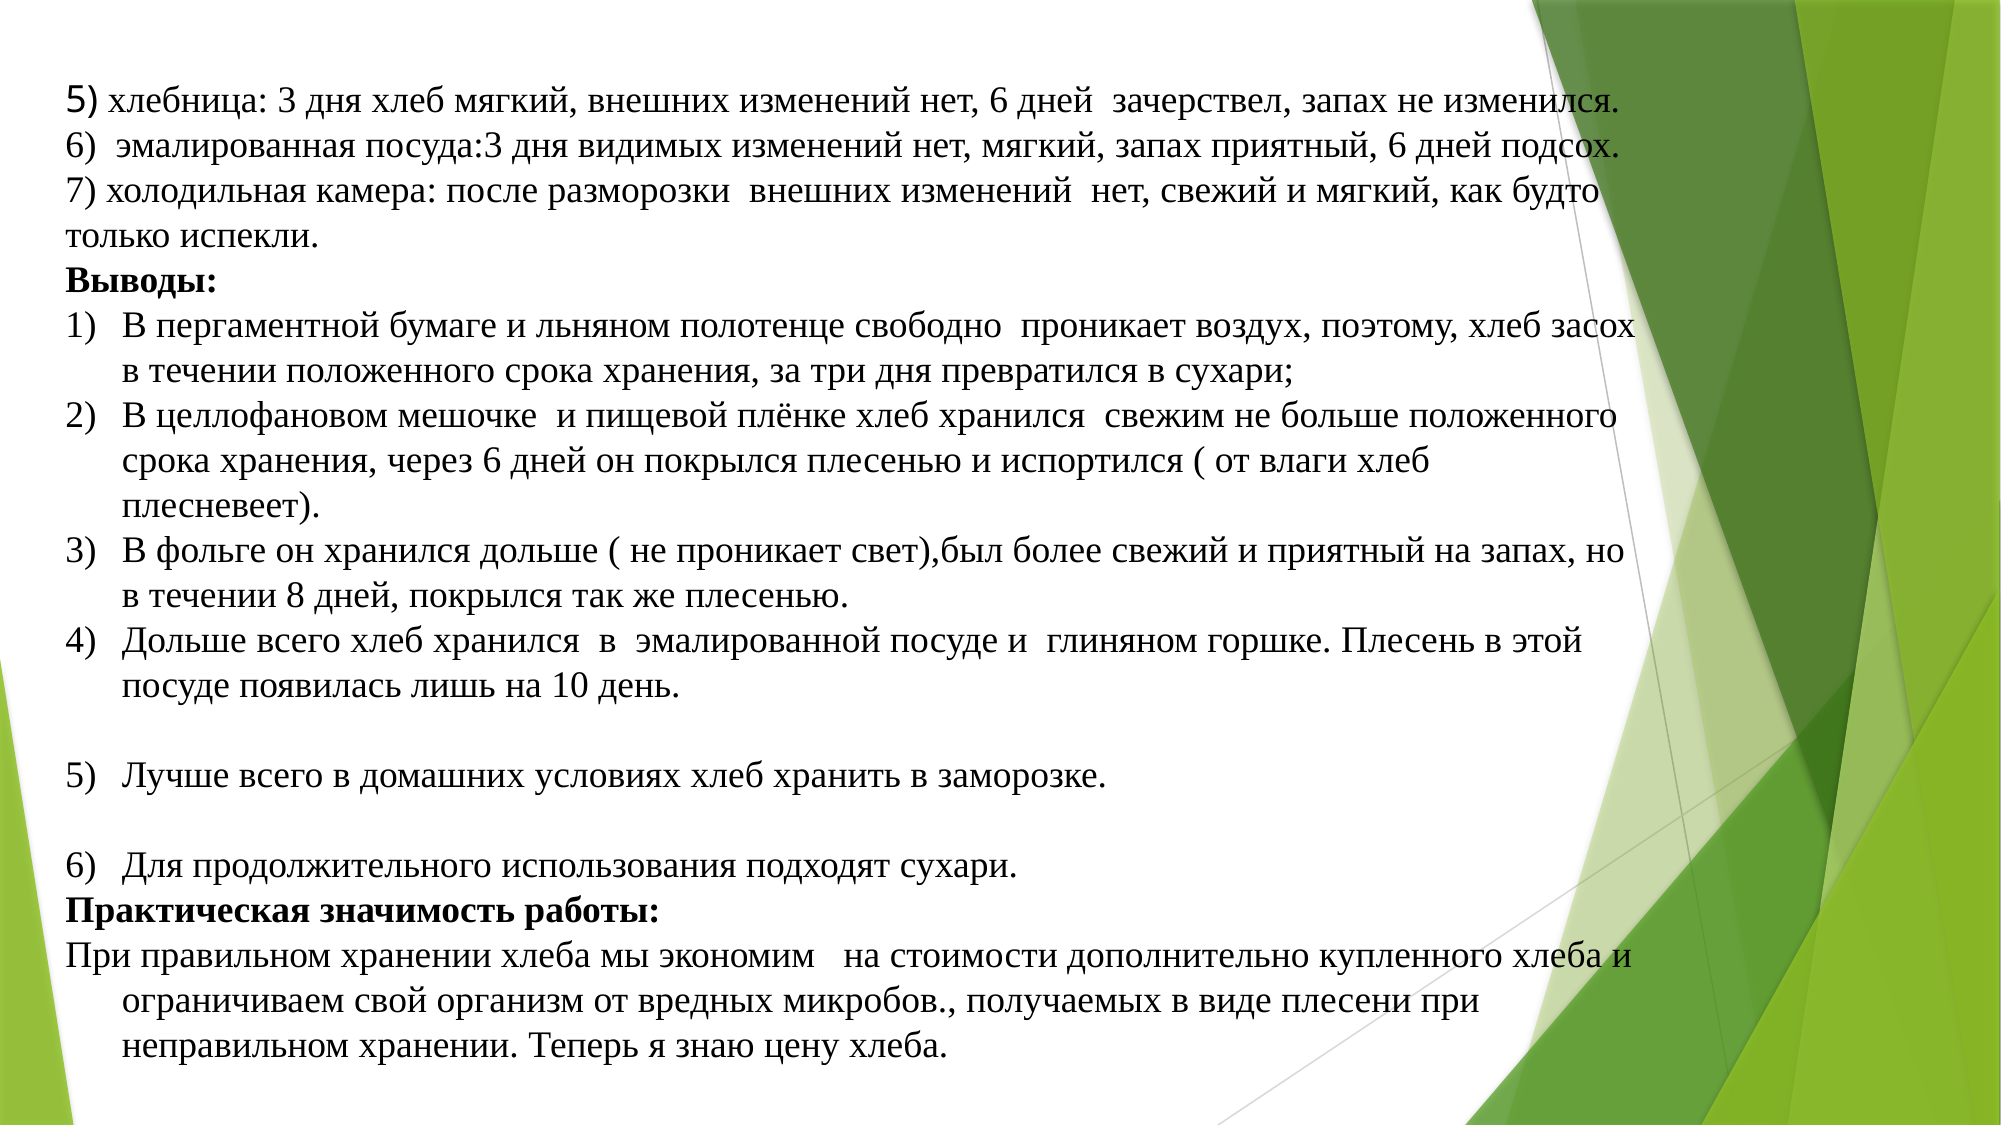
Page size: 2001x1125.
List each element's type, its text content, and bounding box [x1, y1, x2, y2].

text_box 5) хлебница: 3 дня хлеб мягкий, внешних изменений нет, 6 дней зачерствел, запах не изменился. 6) эмалированная посуда:3 дня видимых изменений нет, мягкий, запах приятный, 6 дней подсох. 7) холодильная камера: после разморозки внешних изменений нет, свежий и мягкий, как будто только испекли. Выводы: В пергаментной бумаге и льняном полотенце свободно проникает воздух, поэтому, хлеб засох в течении положенного срока хранения, за три дня превратился в сухари; В целлофановом мешочке и пищевой плёнке хлеб хранился свежим не больше положенного срока хранения, через 6 дней он покрылся плесенью и испортился ( от влаги хлеб плесневеет). В фольге он хранился дольше ( не проникает свет),был более свежий и приятный на запах, но в течении 8 дней, покрылся так же плесенью. Дольше всего хлеб хранился в эмалированной посуде и глиняном горшке. Плесень в этой посуде появилась лишь на 10 день. Лучше всего в домашних условиях хлеб хранить в заморозке. Для продолжительного использования подходят сухари. Практическая значимость работы: При правильном хранении хлеба мы экономим на стоимости дополнительно купленного хлеба и ограничиваем свой организм от вредных микробов., получаемых в виде плесени при неправильном хранении. Теперь я знаю цену хлеба. [50, 67, 1655, 1118]
